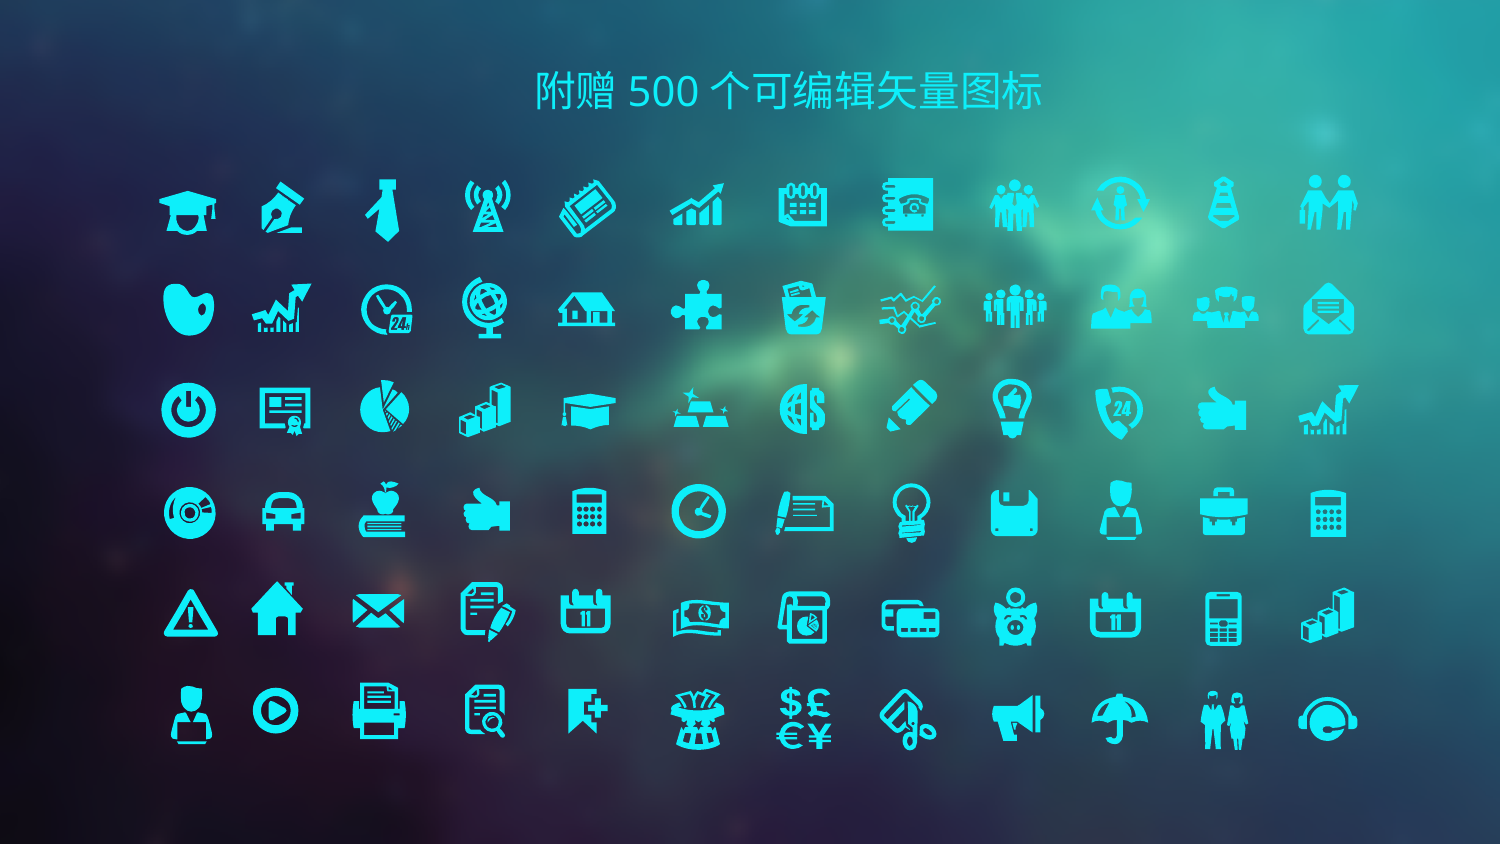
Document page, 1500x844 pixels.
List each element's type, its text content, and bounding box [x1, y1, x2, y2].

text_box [159, 173, 1360, 751]
picture [0, 0, 1500, 844]
text_box 附赠500个可编辑矢量图标 [456, 57, 1122, 123]
